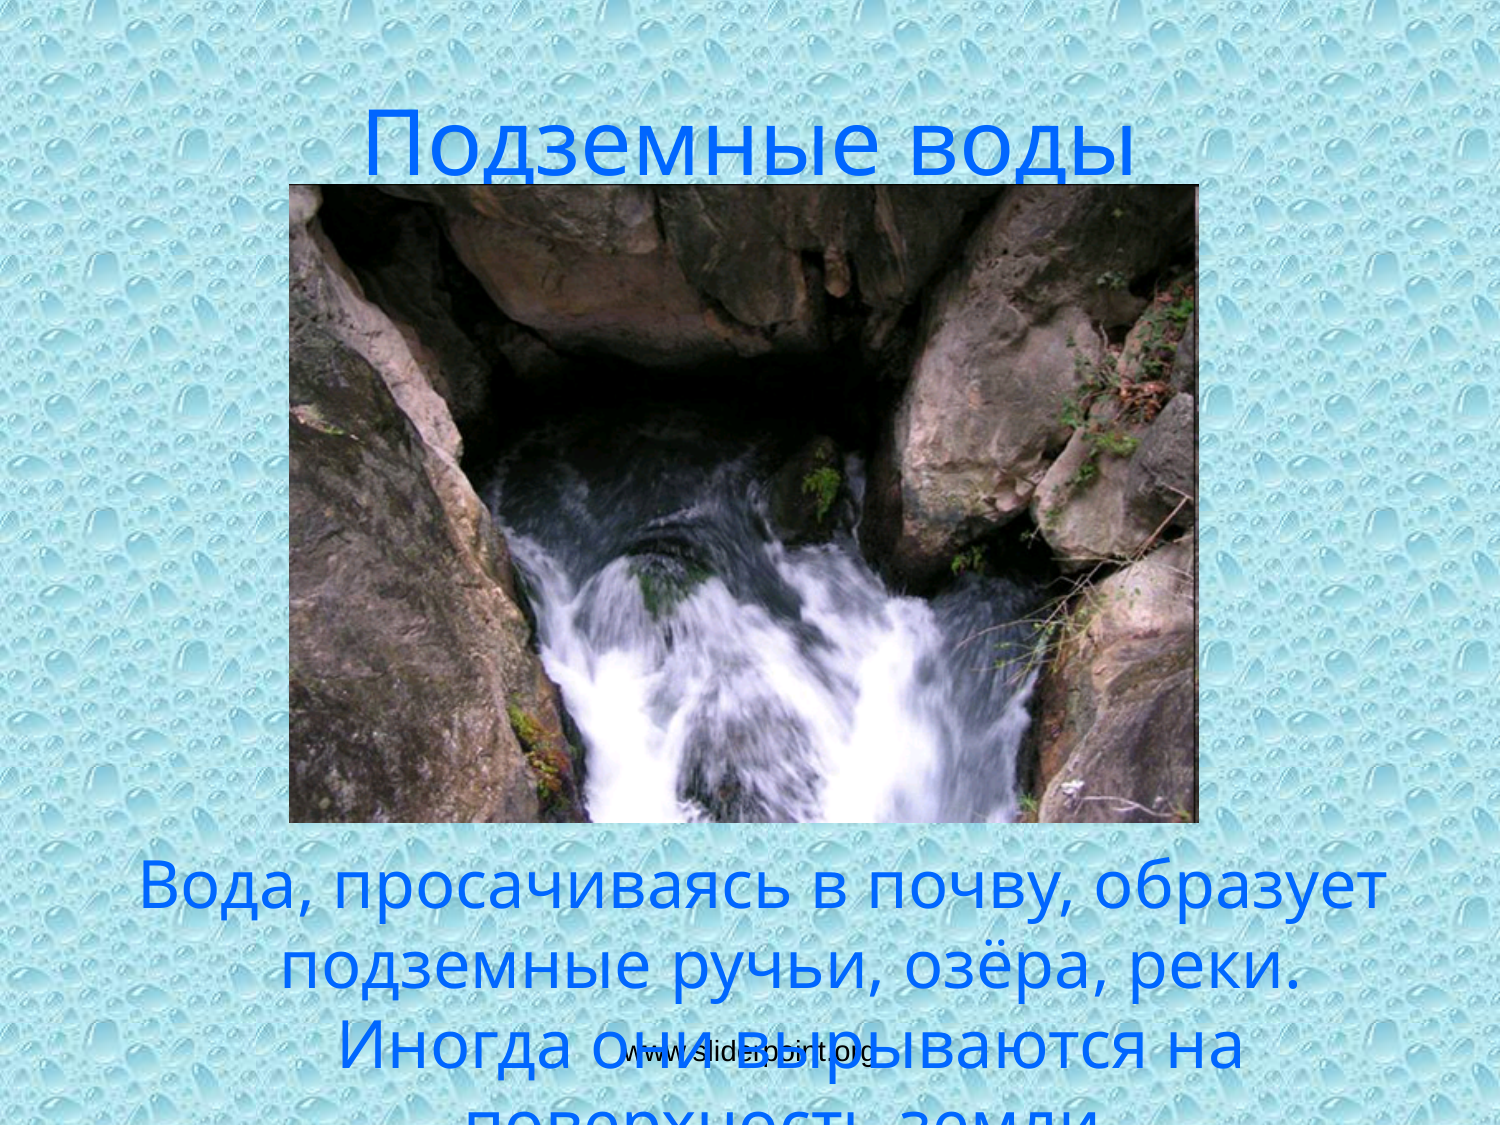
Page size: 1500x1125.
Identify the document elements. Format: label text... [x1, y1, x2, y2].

list Вода, просачиваясь в почву, образует подземные ручьи, озёра, реки. Иногда они вырываются на поверхность земли. [88, 833, 1439, 1099]
title Подземные воды [74, 44, 1426, 233]
picture [0, 0, 1500, 1125]
footer www.sliderpoint.org [512, 1024, 988, 1103]
